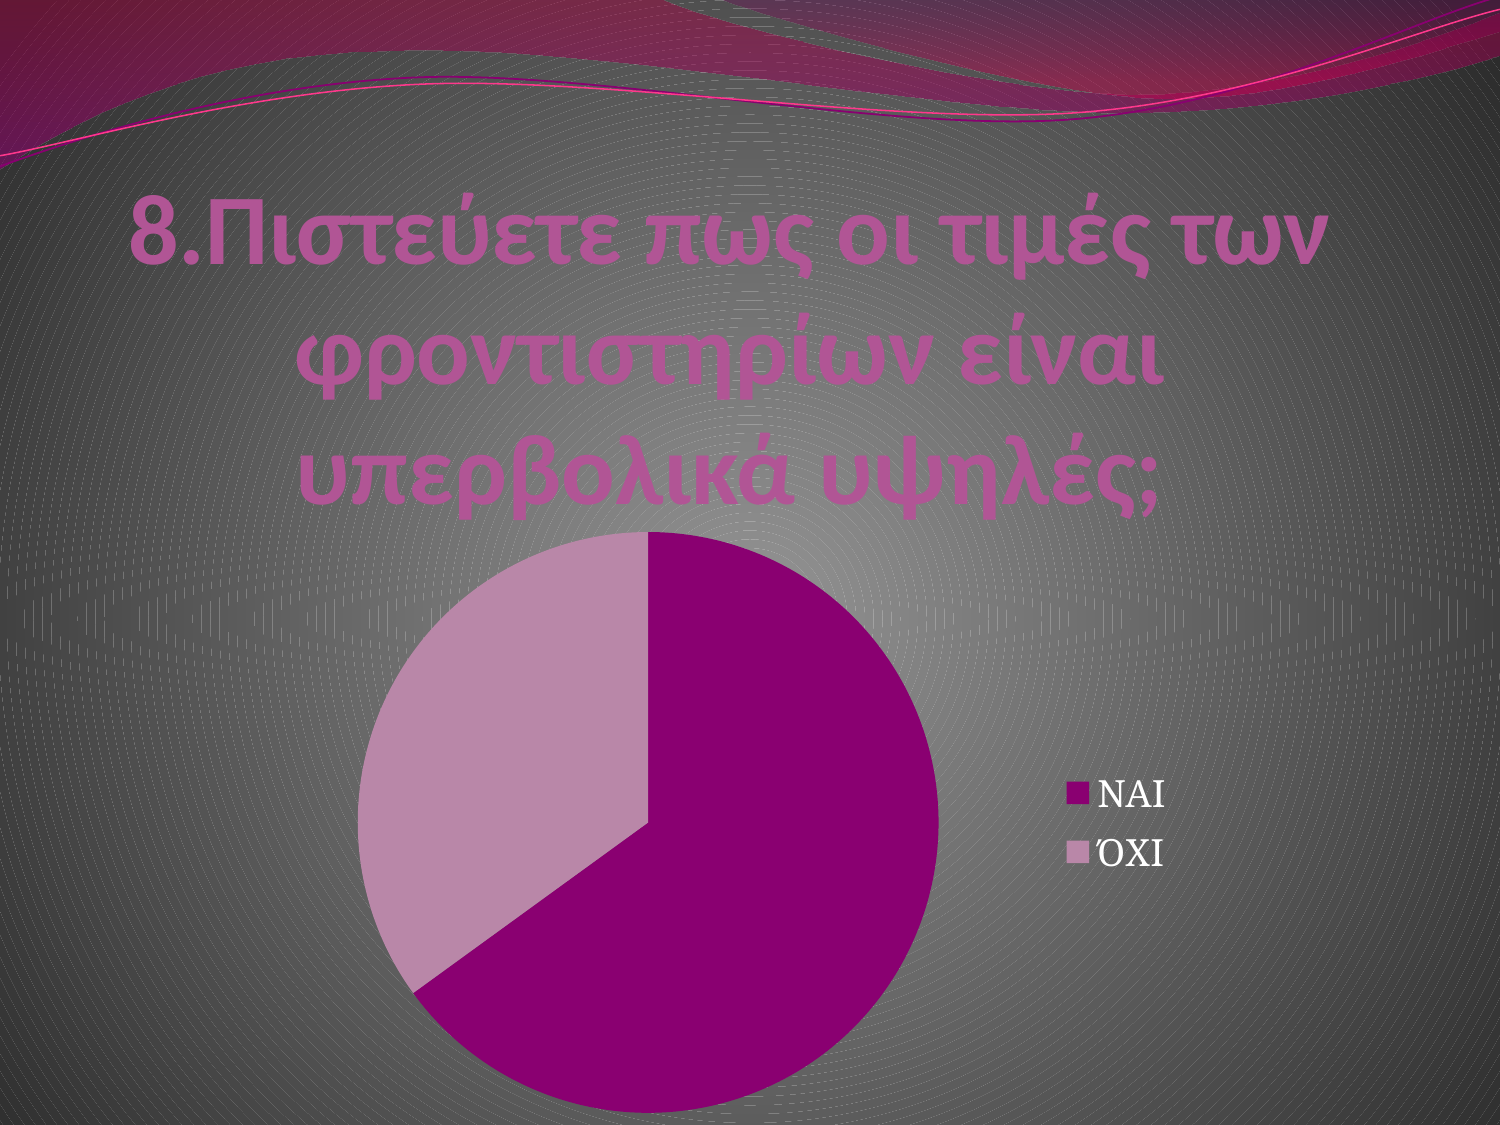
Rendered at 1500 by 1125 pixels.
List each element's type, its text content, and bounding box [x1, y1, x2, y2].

chart [241, 519, 1192, 1125]
title 8.Πιστεύετε πως οι τιμές των φροντιστηρίων είναι υπερβολικά υψηλές; [87, 224, 1376, 525]
